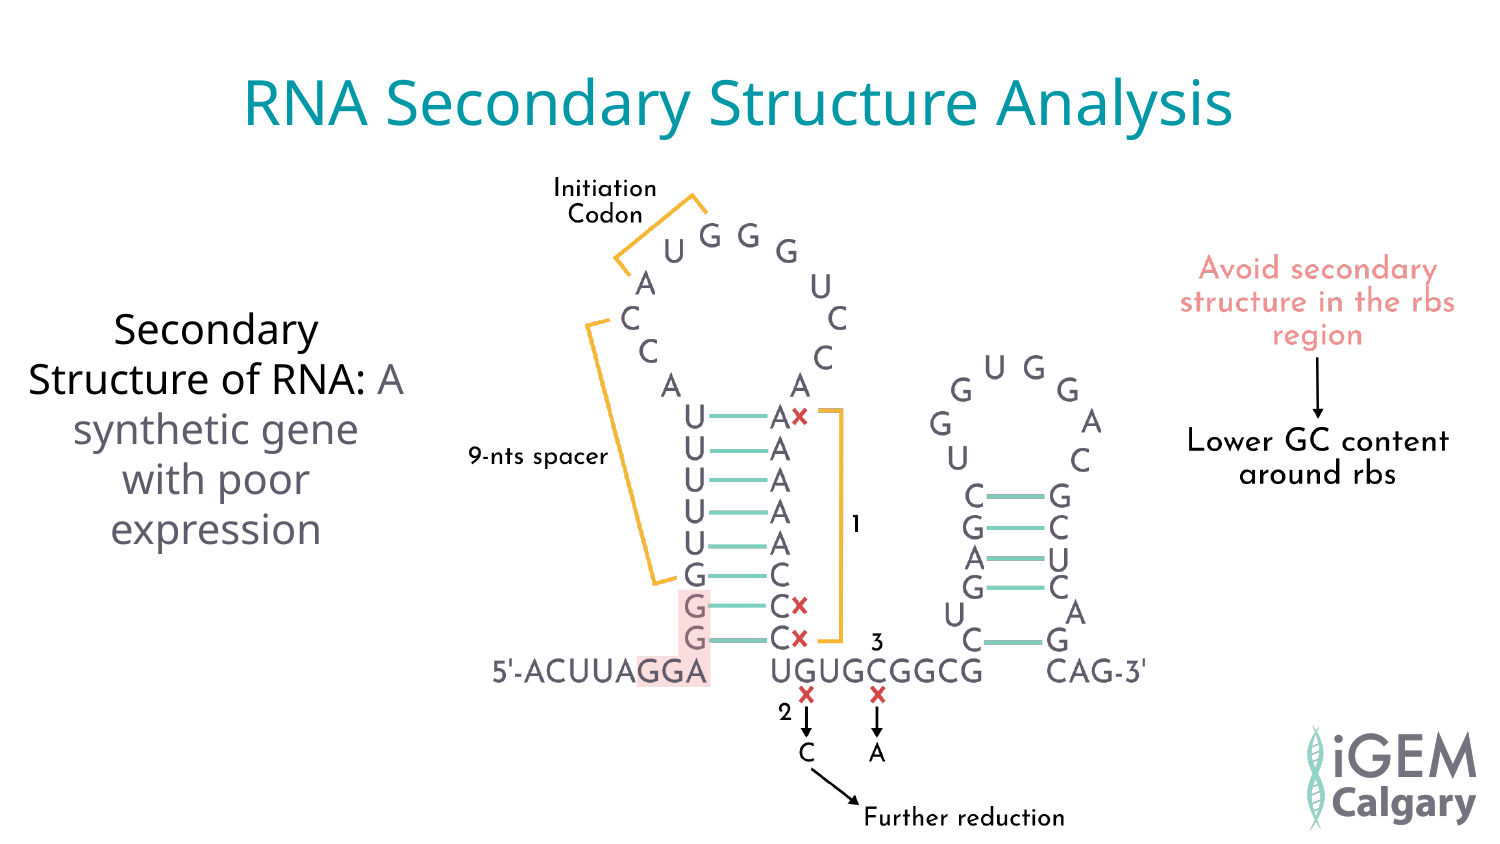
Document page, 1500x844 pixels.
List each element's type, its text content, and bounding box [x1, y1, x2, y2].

picture [462, 176, 1478, 834]
text_box RNA Secondary Structure Analysis [40, 47, 1438, 142]
text_box Secondary Structure of RNA: A synthetic gene with poor expression [12, 287, 421, 694]
